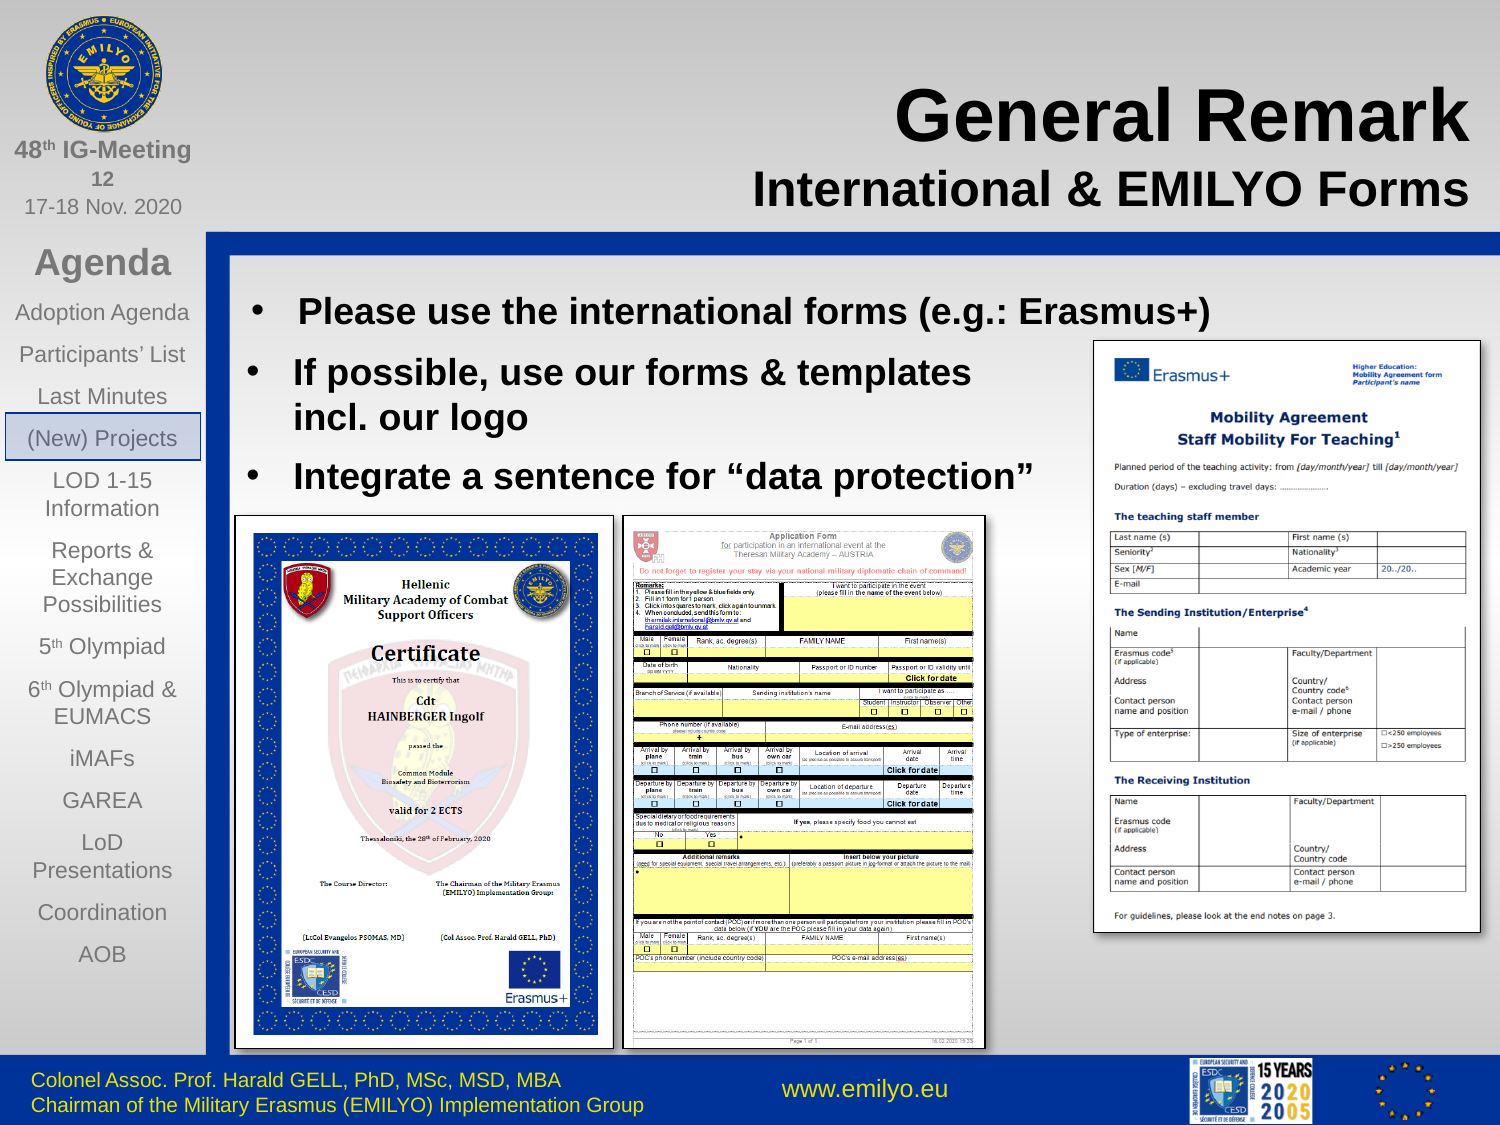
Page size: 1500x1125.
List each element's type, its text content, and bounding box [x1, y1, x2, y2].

text_box [5, 412, 201, 461]
picture [45, 14, 163, 133]
picture [1094, 340, 1480, 932]
text_box If possible, use our forms & templates incl. our logo [231, 340, 1069, 444]
picture [1374, 1060, 1435, 1120]
text_box Please use the international forms (e.g.: Erasmus+) [236, 279, 1227, 340]
picture [623, 516, 985, 1049]
title General Remark International & EMILYO Forms [207, 28, 1471, 217]
picture [1189, 1058, 1313, 1124]
text_box Integrate a sentence for “data protection” [231, 444, 1069, 505]
picture [235, 516, 613, 1049]
